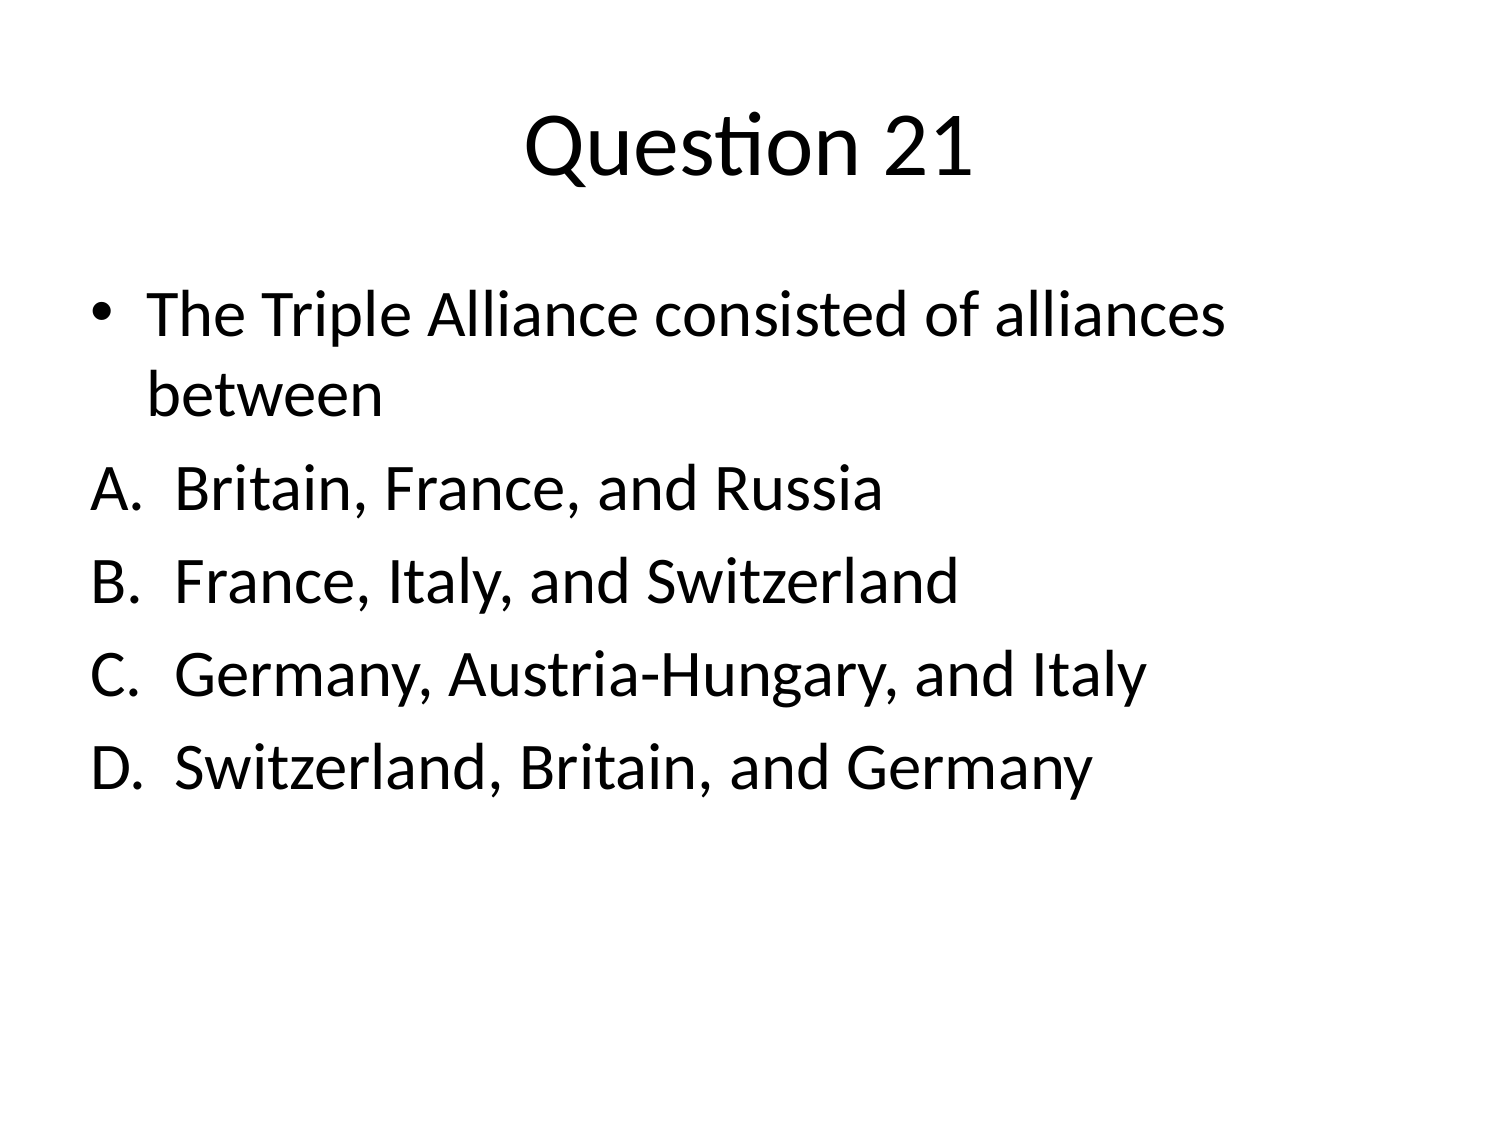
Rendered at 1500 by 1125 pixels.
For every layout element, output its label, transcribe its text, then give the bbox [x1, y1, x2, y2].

list The Triple Alliance consisted of alliances between Britain, France, and Russia France, Italy, and Switzerland Germany, Austria-Hungary, and Italy Switzerland, Britain, and Germany [75, 262, 1425, 1005]
title Question 21 [75, 45, 1425, 233]
